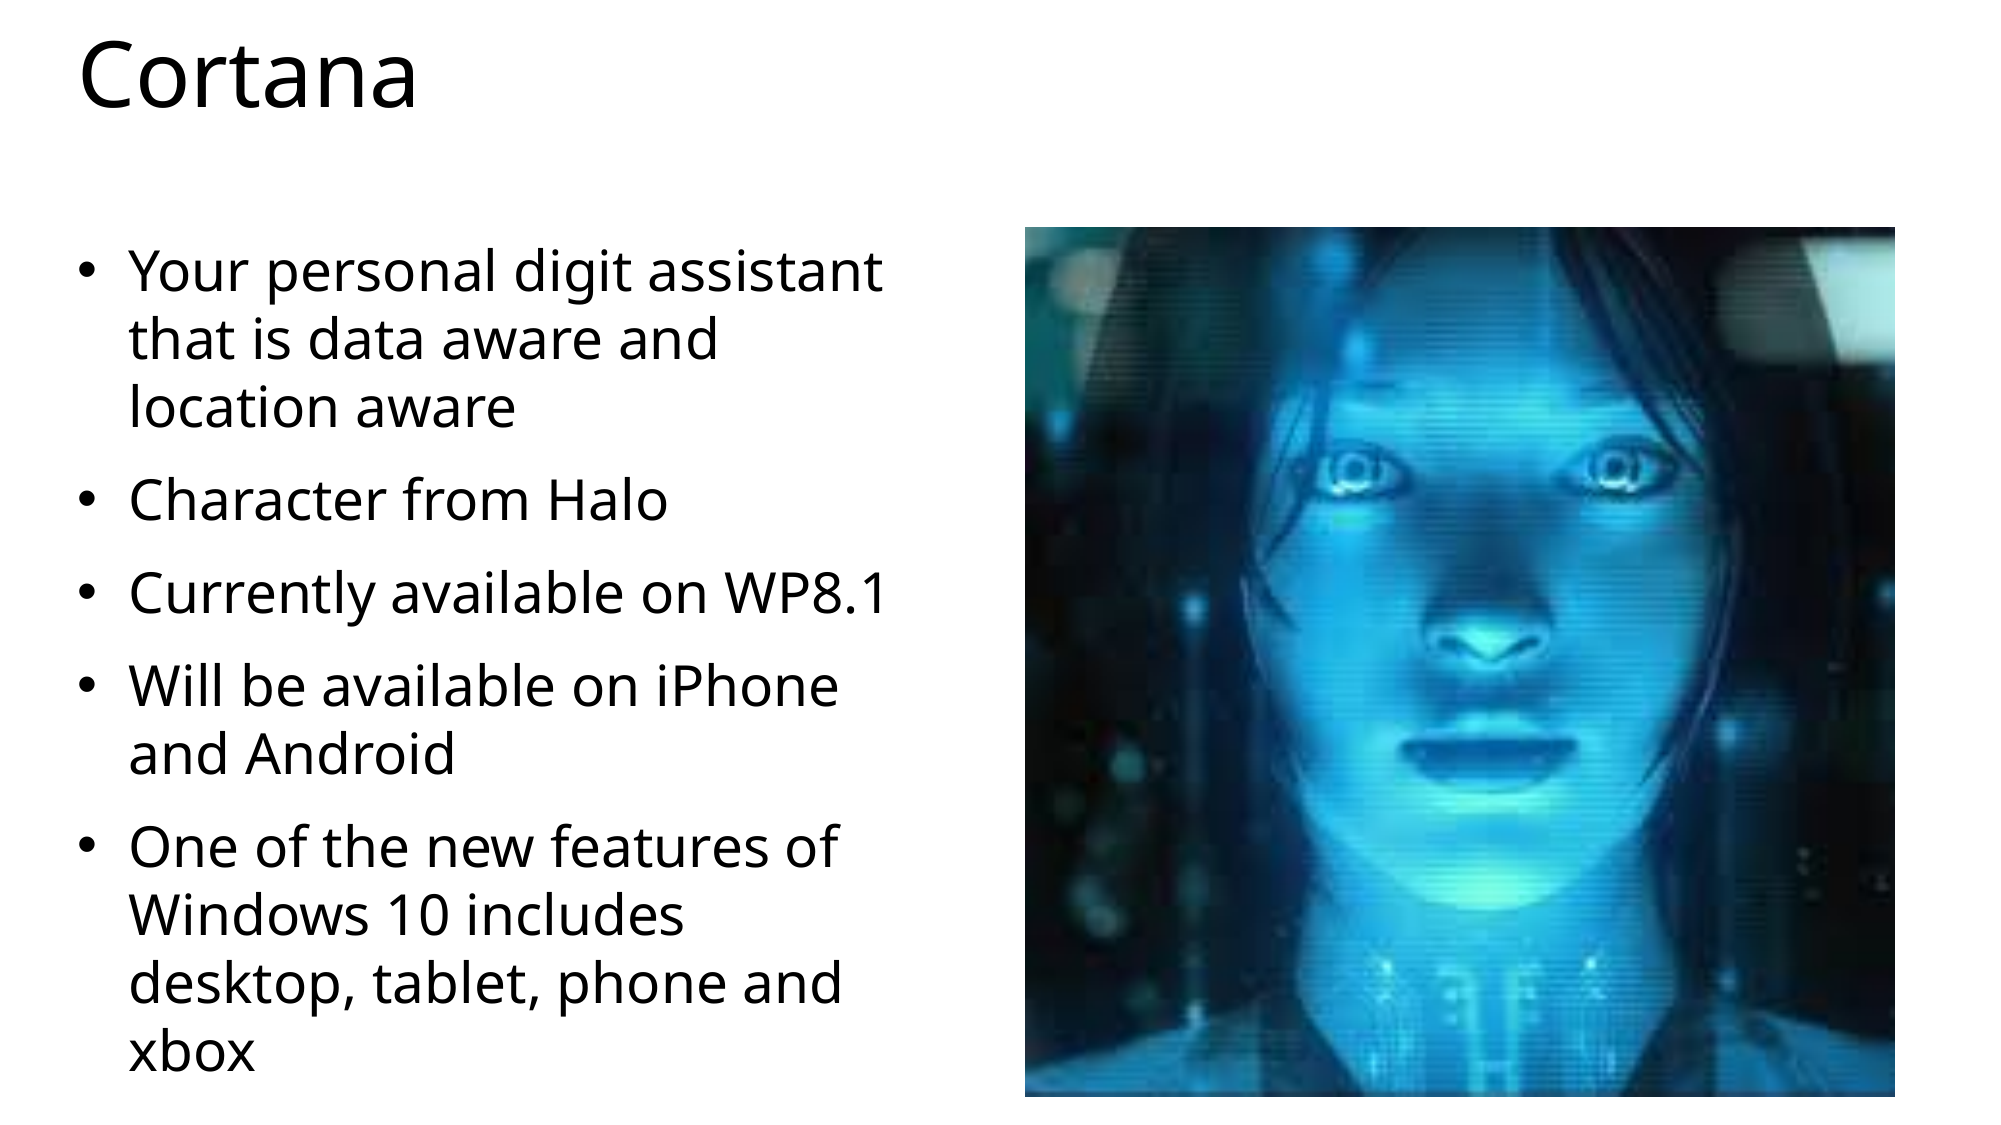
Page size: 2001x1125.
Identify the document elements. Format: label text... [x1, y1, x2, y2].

title Cortana [62, 29, 1953, 205]
picture [1024, 227, 1895, 1098]
list Your personal digit assistant that is data aware and location aware Character from Halo Currently available on WP8.1 Will be available on iPhone and Android One of the new features of Windows 10 includes desktop, tablet, phone and xbox [62, 227, 930, 1096]
